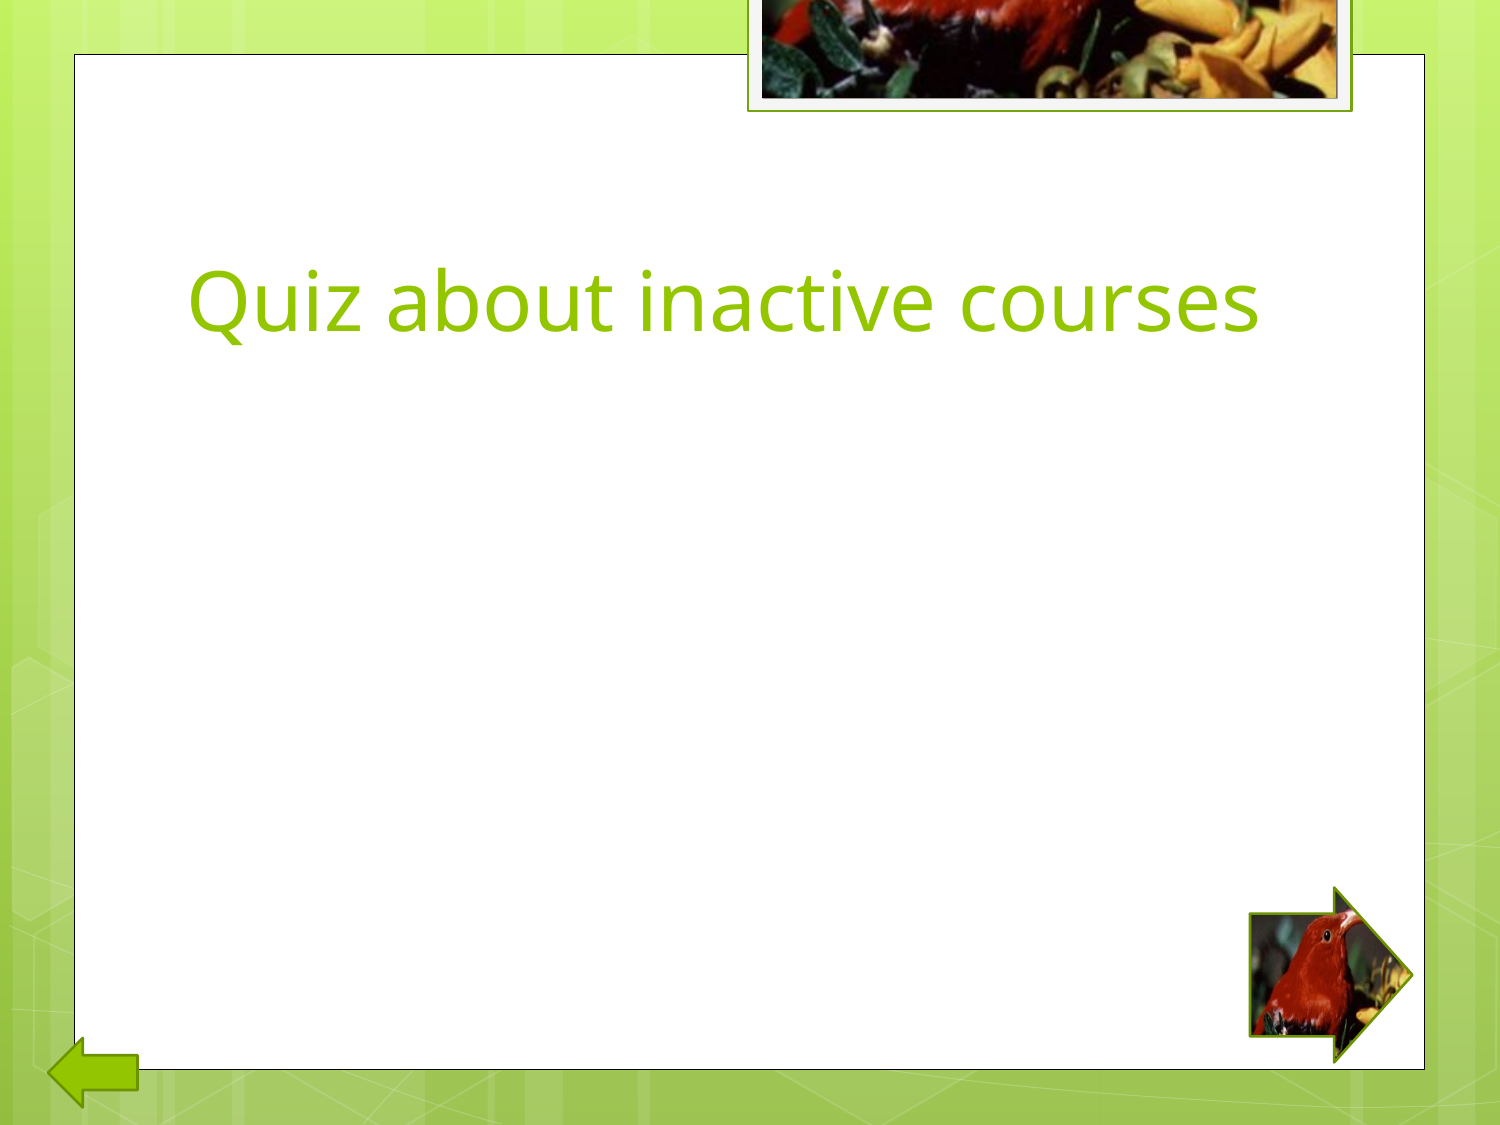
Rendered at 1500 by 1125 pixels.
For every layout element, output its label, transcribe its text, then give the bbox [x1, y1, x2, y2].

picture [762, 0, 1336, 99]
text_box [1248, 886, 1414, 1064]
title Quiz about inactive courses [171, 168, 1324, 357]
text_box [47, 1036, 139, 1109]
